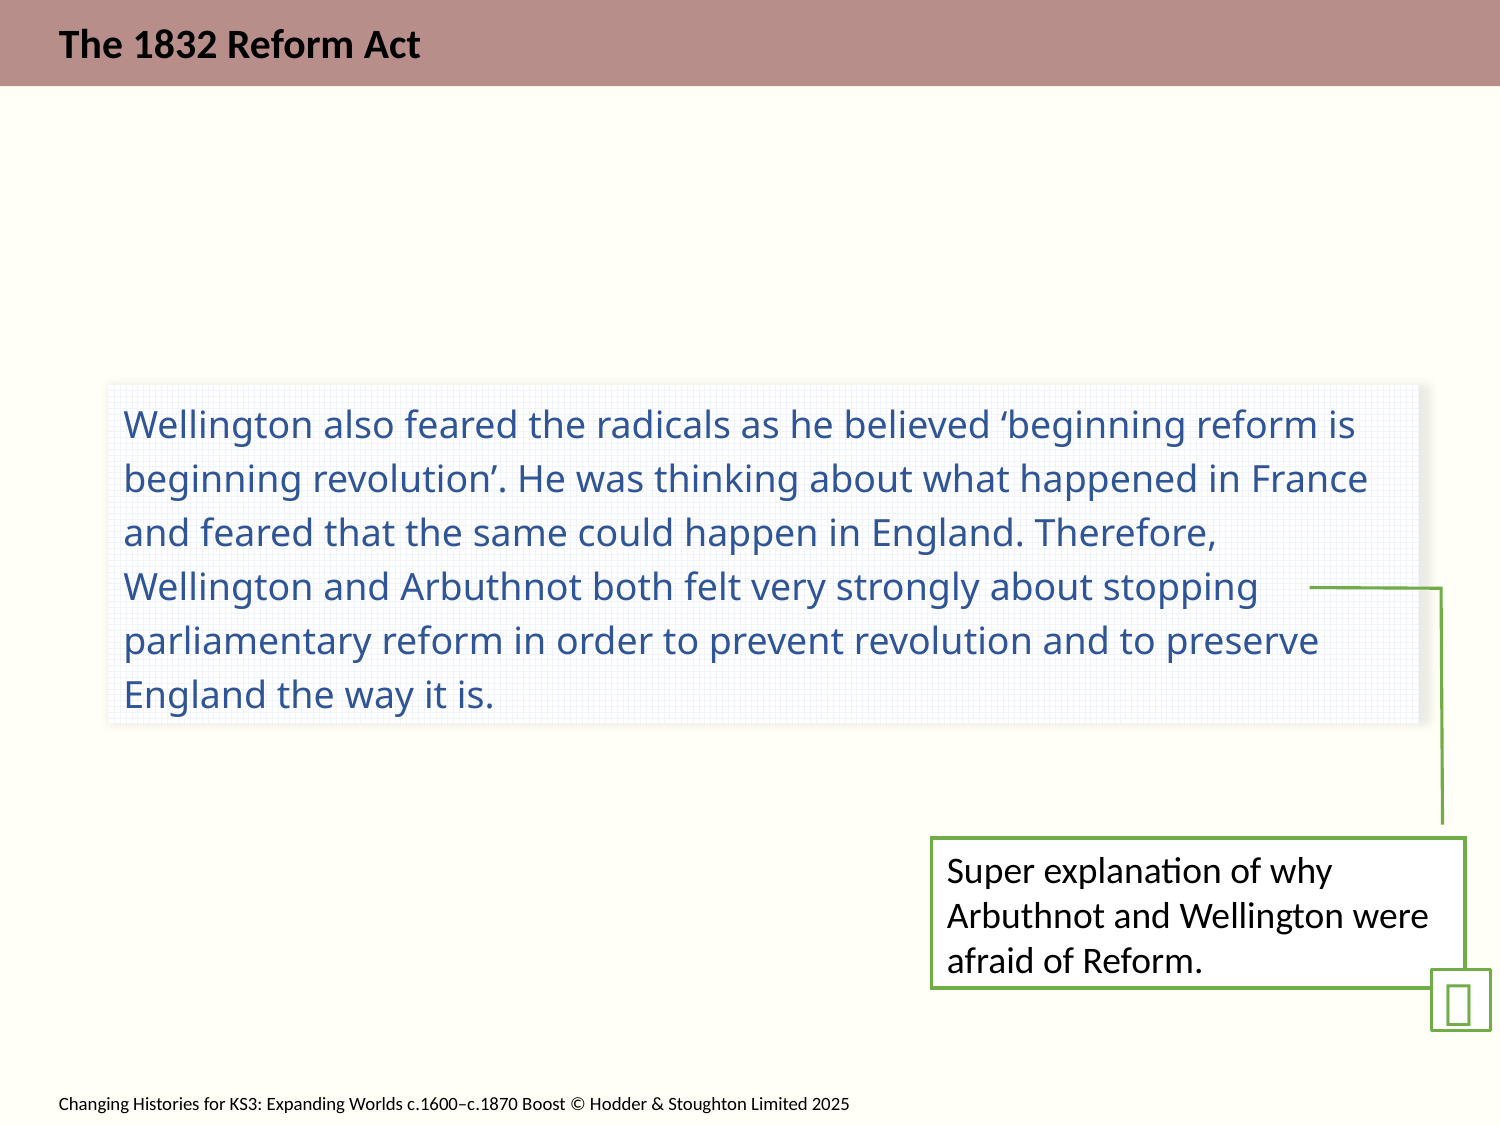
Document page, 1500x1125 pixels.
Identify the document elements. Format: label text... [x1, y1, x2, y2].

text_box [1418, 960, 1500, 1047]
text_box Wellington also feared the radicals as he believed ‘beginning reform is beginning revolution’. He was thinking about what happened in France and feared that the same could happen in England. Therefore, Wellington and Arbuthnot both felt very strongly about stopping parliamentary reform in order to prevent revolution and to preserve England the way it is. [108, 384, 1419, 724]
text_box Super explanation of why Arbuthnot and Wellington were afraid of Reform. [931, 838, 1466, 988]
